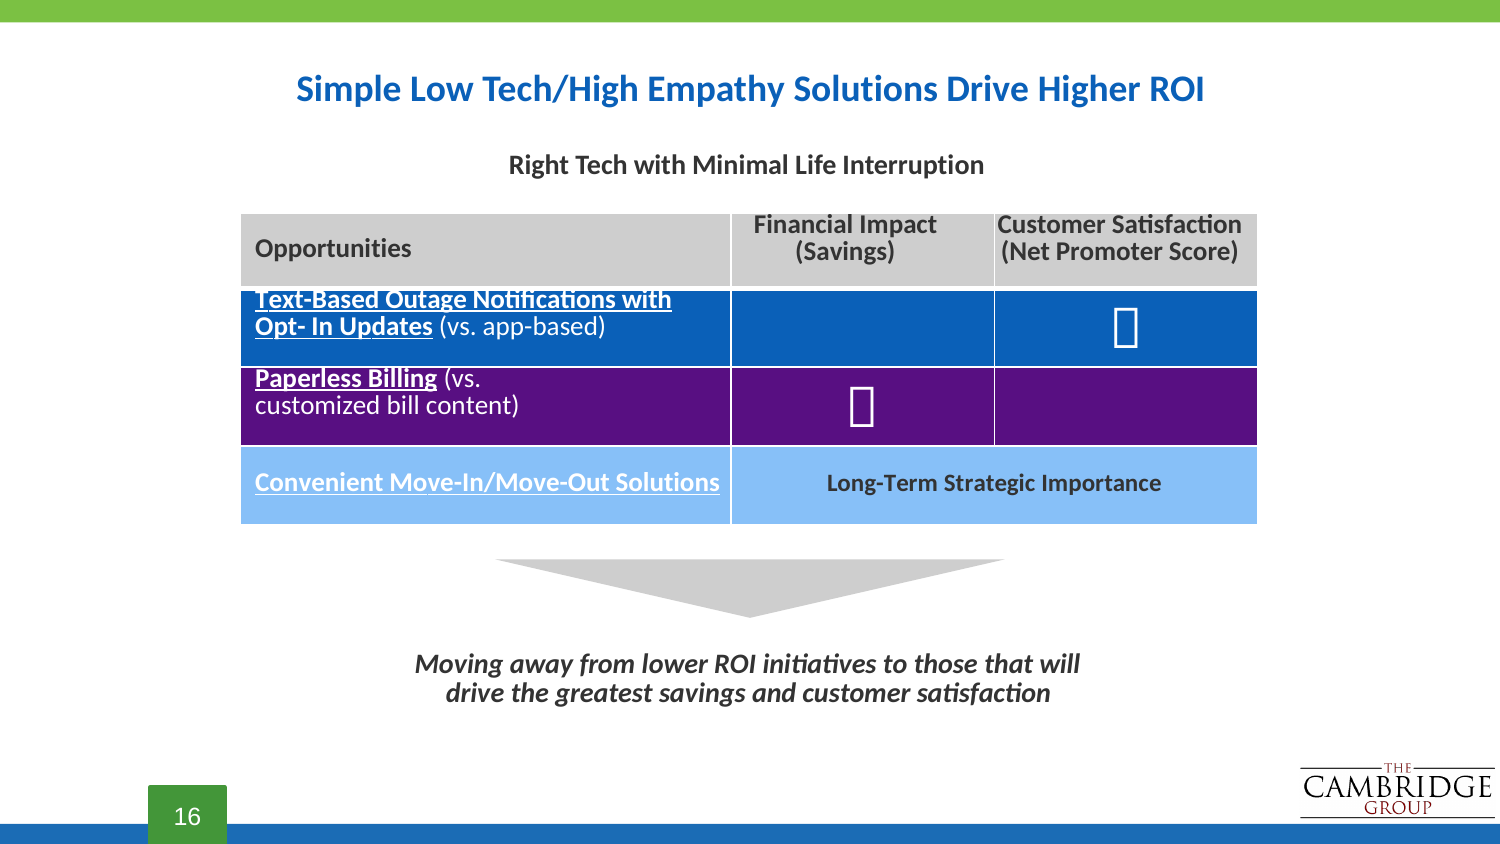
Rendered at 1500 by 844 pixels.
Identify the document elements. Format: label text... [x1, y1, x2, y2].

table_cell Long-Term Strategic Importance [732, 447, 1257, 524]
table_header Customer Satisfaction (Net Promoter Score) [995, 214, 1257, 286]
text_box [495, 559, 1005, 618]
table_cell Text-Based Outage Notifications with Opt- In Updates (vs. app-based) [241, 291, 730, 366]
text_box Right Tech with Minimal Life Interruption [507, 146, 993, 181]
table_cell [995, 368, 1257, 445]
table_cell Paperless Billing (vs. customized bill content) [241, 368, 730, 445]
table_cell [732, 291, 994, 366]
table_cell  [732, 368, 994, 445]
table_header Opportunities [241, 214, 730, 286]
table_header Financial Impact (Savings) [732, 214, 994, 286]
title Simple Low Tech/High Empathy Solutions Drive Higher ROI [75, 0, 1425, 157]
text_box Moving away from lower ROI initiatives to those that will drive the greatest savings and customer satisfaction [413, 650, 1087, 708]
table_cell  [995, 291, 1257, 366]
picture [1299, 762, 1496, 819]
slide_number 16 [150, 787, 225, 844]
table_cell Convenient Move-In/Move-Out Solutions [241, 447, 730, 524]
